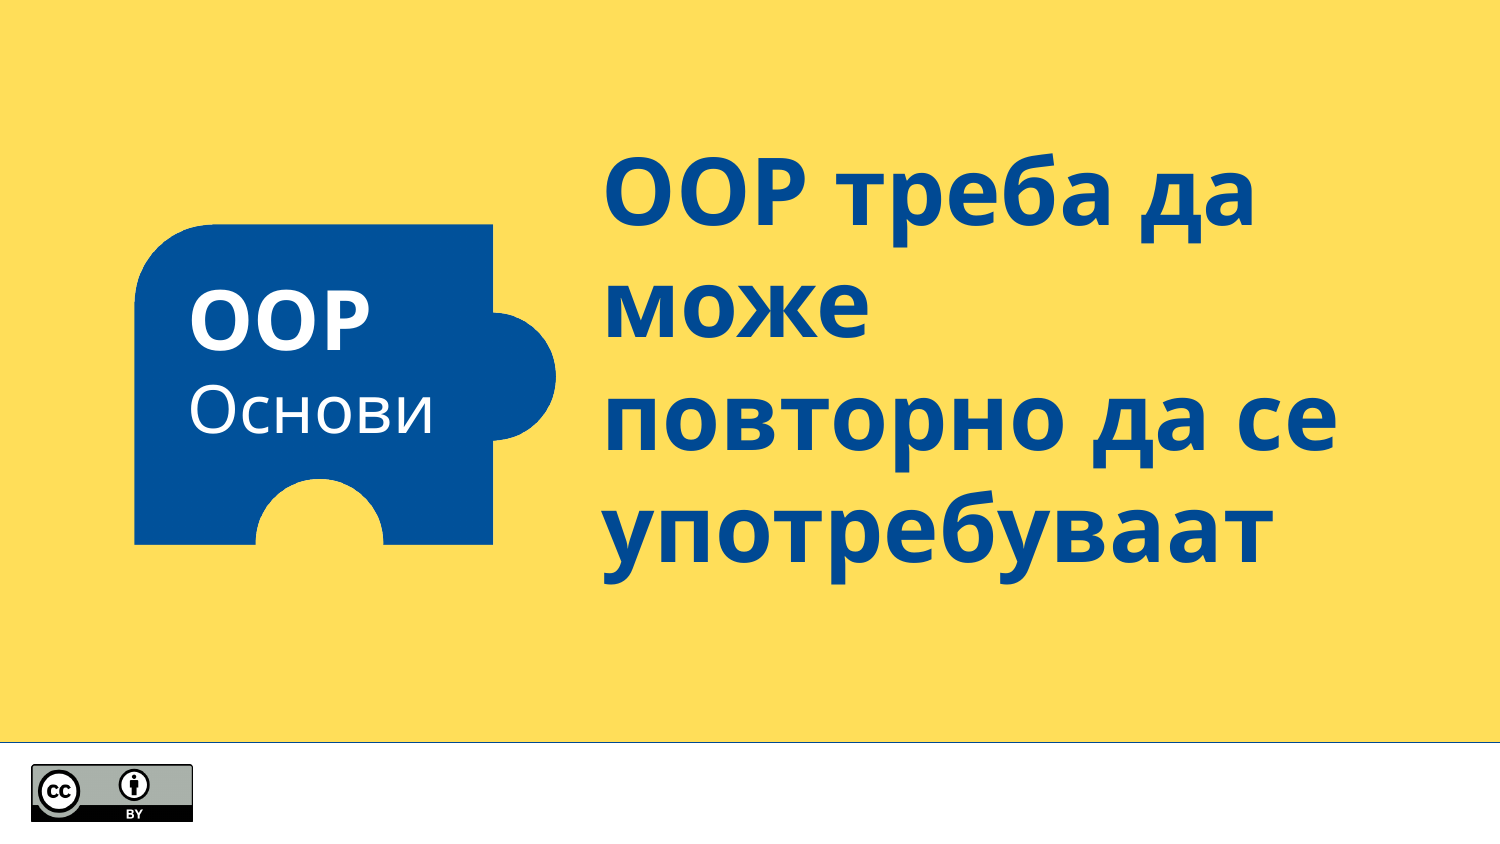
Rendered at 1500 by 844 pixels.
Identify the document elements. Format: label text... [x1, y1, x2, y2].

text_box OОР треба да може повторно да се употребуваат [586, 116, 1374, 597]
text_box ООР Основи [560, 252, 819, 463]
picture [133, 224, 556, 545]
picture [31, 764, 193, 822]
text_box [0, 750, 1500, 844]
